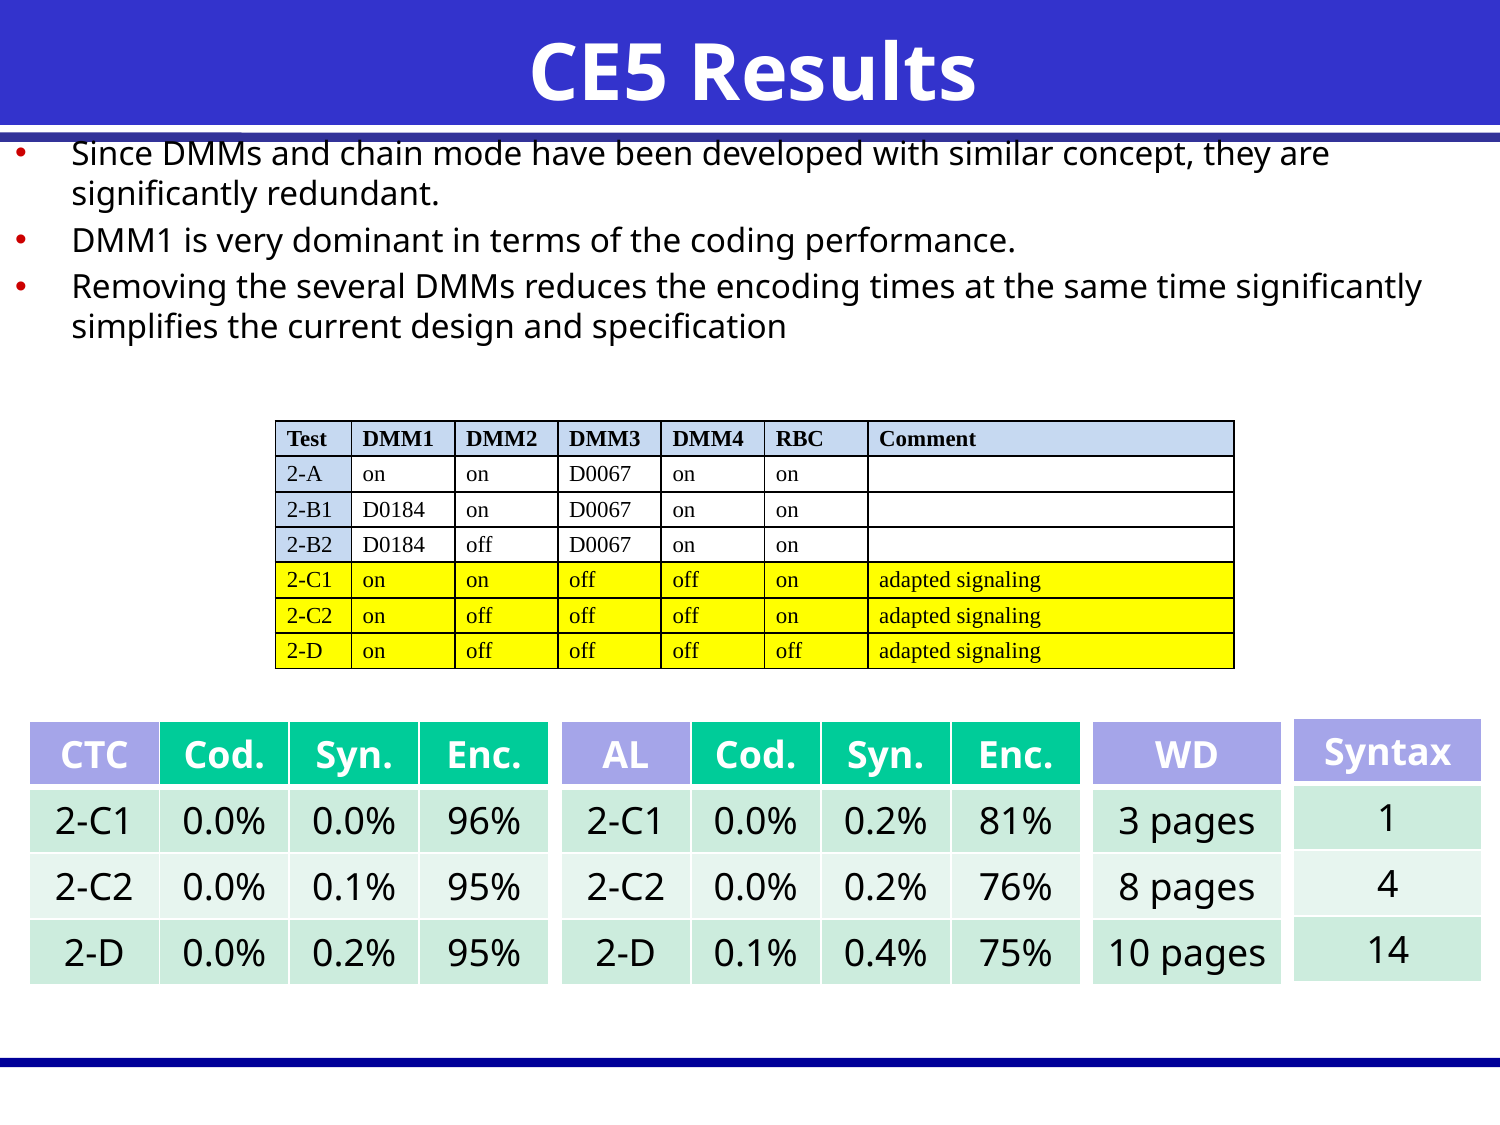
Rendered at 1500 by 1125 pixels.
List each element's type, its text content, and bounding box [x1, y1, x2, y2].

table_cell 0.0% [160, 790, 288, 852]
table_header Syn. [290, 722, 418, 784]
table_header DMM1 [352, 422, 454, 455]
table_cell off [456, 599, 557, 632]
table_header Comment [869, 422, 1233, 455]
table_cell off [456, 528, 557, 561]
table_cell 1 [1294, 786, 1481, 849]
table_cell on [352, 599, 454, 632]
table_header RBC [765, 422, 867, 455]
table_cell on [765, 493, 867, 526]
table_cell 0.0% [692, 854, 820, 918]
table_cell on [765, 563, 867, 597]
table_cell 3 pages [1093, 790, 1281, 852]
table_cell 2-D [562, 920, 690, 984]
table_cell off [662, 563, 764, 597]
table_cell 96% [420, 790, 548, 852]
table_cell 2-A [276, 457, 351, 491]
table_cell off [559, 599, 660, 632]
table_cell adapted signaling [869, 599, 1233, 632]
table_cell 2-D [276, 634, 351, 668]
table_cell 0.1% [290, 854, 418, 918]
table_header DMM3 [559, 422, 660, 455]
table_cell 75% [952, 920, 1080, 984]
table_header Enc. [952, 722, 1080, 784]
table_cell D0184 [352, 493, 454, 526]
table_header Cod. [160, 722, 288, 784]
table_cell 95% [420, 854, 548, 918]
table_header DMM2 [456, 422, 557, 455]
table_cell 2-C1 [562, 790, 690, 852]
table_cell 76% [952, 854, 1080, 918]
table_header Enc. [420, 722, 548, 784]
table_cell on [765, 528, 867, 561]
table_header WD [1093, 722, 1281, 784]
table_cell on [352, 457, 454, 491]
table_cell D0184 [352, 528, 454, 561]
table_cell 0.1% [692, 920, 820, 984]
table_header DMM4 [662, 422, 764, 455]
table_cell 2-D [30, 920, 159, 984]
table_cell off [662, 634, 764, 668]
table_cell on [352, 563, 454, 597]
table_cell 2-C2 [276, 599, 351, 632]
table_cell 0.0% [692, 790, 820, 852]
table_cell adapted signaling [869, 563, 1233, 597]
table_cell on [456, 563, 557, 597]
table_header AL [562, 722, 690, 784]
table_cell 2-C2 [562, 854, 690, 918]
table_cell 2-B1 [276, 493, 351, 526]
table_header Syntax [1294, 719, 1481, 781]
table_cell 4 [1294, 851, 1481, 915]
table_cell 2-C1 [30, 790, 159, 852]
table_cell on [662, 528, 764, 561]
table_header Cod. [692, 722, 820, 784]
table_header Test [276, 422, 351, 455]
table_cell 0.4% [822, 920, 950, 984]
table_cell 14 [1294, 917, 1481, 981]
table_cell [869, 493, 1233, 526]
table_cell on [662, 493, 764, 526]
table_cell on [662, 457, 764, 491]
table_cell 81% [952, 790, 1080, 852]
table_cell off [559, 563, 660, 597]
table_cell 0.0% [160, 920, 288, 984]
table_cell 2-C1 [276, 563, 351, 597]
table_cell D0067 [559, 528, 660, 561]
table_cell [869, 457, 1233, 491]
table_cell on [456, 457, 557, 491]
table_cell 95% [420, 920, 548, 984]
title CE5 Results [46, 12, 1460, 125]
table_cell D0067 [559, 457, 660, 491]
table_cell on [456, 493, 557, 526]
table_cell on [352, 634, 454, 668]
table_cell 0.0% [290, 790, 418, 852]
table_header Syn. [822, 722, 950, 784]
table_cell adapted signaling [869, 634, 1233, 668]
table_cell 2-C2 [30, 854, 159, 918]
table_cell off [765, 634, 867, 668]
table_cell [869, 528, 1233, 561]
table_cell 0.2% [822, 790, 950, 852]
table_cell 0.0% [160, 854, 288, 918]
table_cell off [559, 634, 660, 668]
list Since DMMs and chain mode have been developed with similar concept, they are significantly redundant. DMM1 is very dominant in terms of the coding performance. Removing the several DMMs reduces the encoding times at the same time significantly simplifies the current design and specification [0, 125, 1500, 1038]
table_cell 8 pages [1093, 854, 1281, 918]
table_cell 0.2% [822, 854, 950, 918]
table_cell 10 pages [1093, 920, 1281, 984]
table_cell 2-B2 [276, 528, 351, 561]
table_cell on [765, 599, 867, 632]
table_cell 0.2% [290, 920, 418, 984]
table_cell off [662, 599, 764, 632]
table_cell on [765, 457, 867, 491]
table_cell D0067 [559, 493, 660, 526]
table_header CTC [30, 722, 159, 784]
table_cell off [456, 634, 557, 668]
